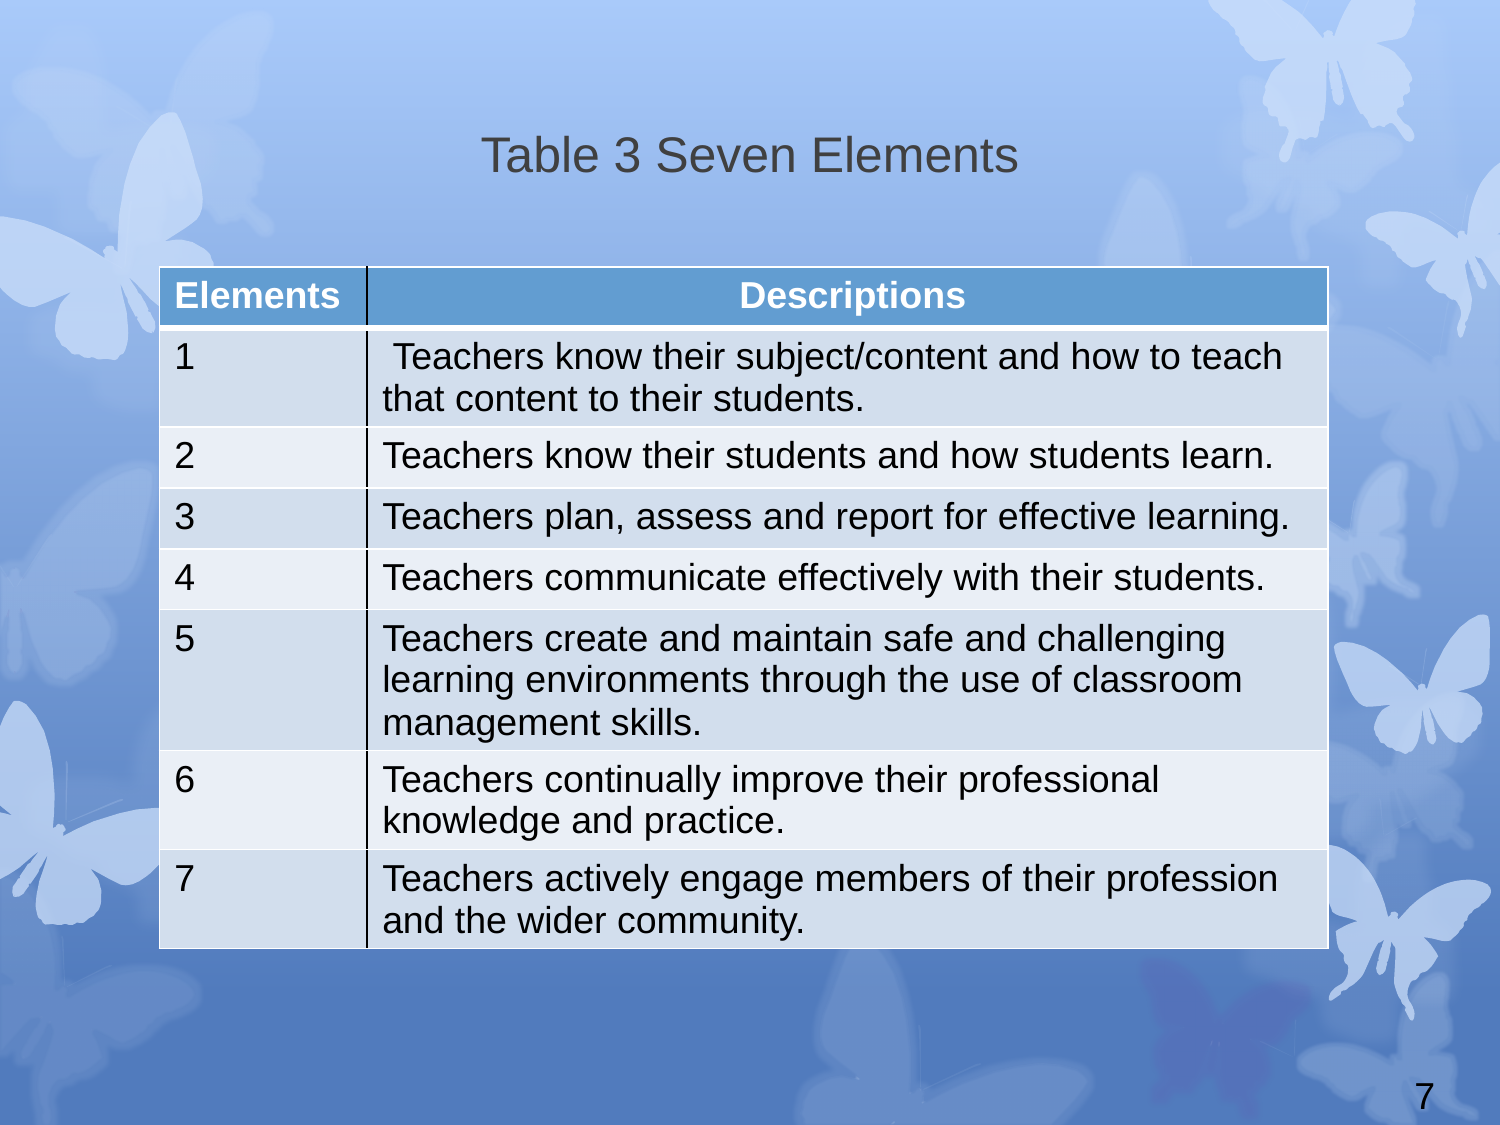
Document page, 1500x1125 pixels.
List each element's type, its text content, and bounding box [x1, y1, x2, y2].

table_cell 6 [160, 751, 366, 849]
table_header Descriptions [368, 268, 1327, 325]
text_box 7 [1399, 1064, 1444, 1125]
title Table 3 Seven Elements [165, 110, 1335, 194]
table_cell 7 [160, 850, 366, 948]
table_cell Teachers plan, assess and report for effective learning. [368, 489, 1327, 548]
table_header Elements [160, 268, 366, 325]
table_cell Teachers communicate effectively with their students. [368, 550, 1327, 609]
table_cell 4 [160, 550, 366, 609]
table_cell 1 [160, 331, 366, 426]
table_cell Teachers actively engage members of their profession and the wider community. [368, 850, 1327, 948]
table_cell Teachers continually improve their professional knowledge and practice. [368, 751, 1327, 849]
table_cell 3 [160, 489, 366, 548]
table_cell 5 [160, 610, 366, 750]
table_cell Teachers know their students and how students learn. [368, 428, 1327, 487]
table_cell Teachers create and maintain safe and challenging learning environments through the use of classroom management skills. [368, 610, 1327, 750]
table_cell 2 [160, 428, 366, 487]
table_cell Teachers know their subject/content and how to teach that content to their students. [368, 331, 1327, 426]
